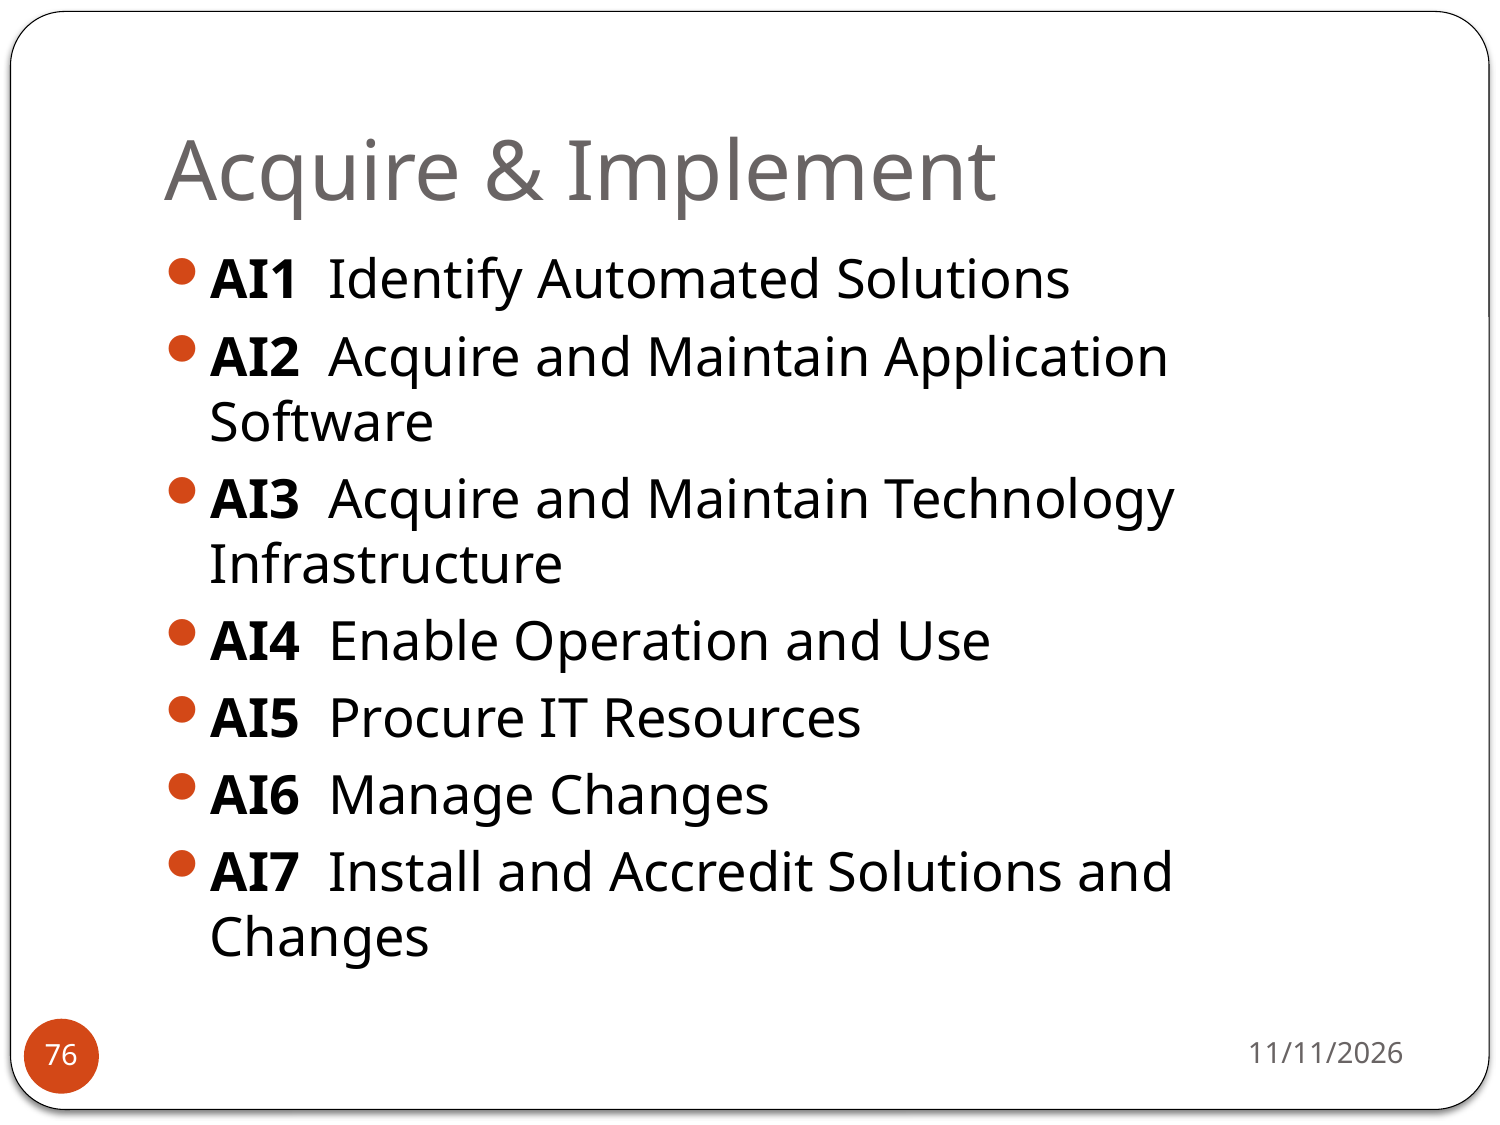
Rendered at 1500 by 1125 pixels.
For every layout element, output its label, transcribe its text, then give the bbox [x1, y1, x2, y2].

list AI1 Identify Automated Solutions AI2 Acquire and Maintain Application Software AI3 Acquire and Maintain Technology Infrastructure AI4 Enable Operation and Use AI5 Procure IT Resources AI6 Manage Changes AI7 Install and Accredit Solutions and Changes [150, 237, 1425, 988]
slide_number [1012, 1015, 1419, 1094]
slide_number 76 [23, 1018, 99, 1094]
title Acquire & Implement [150, 45, 1425, 233]
